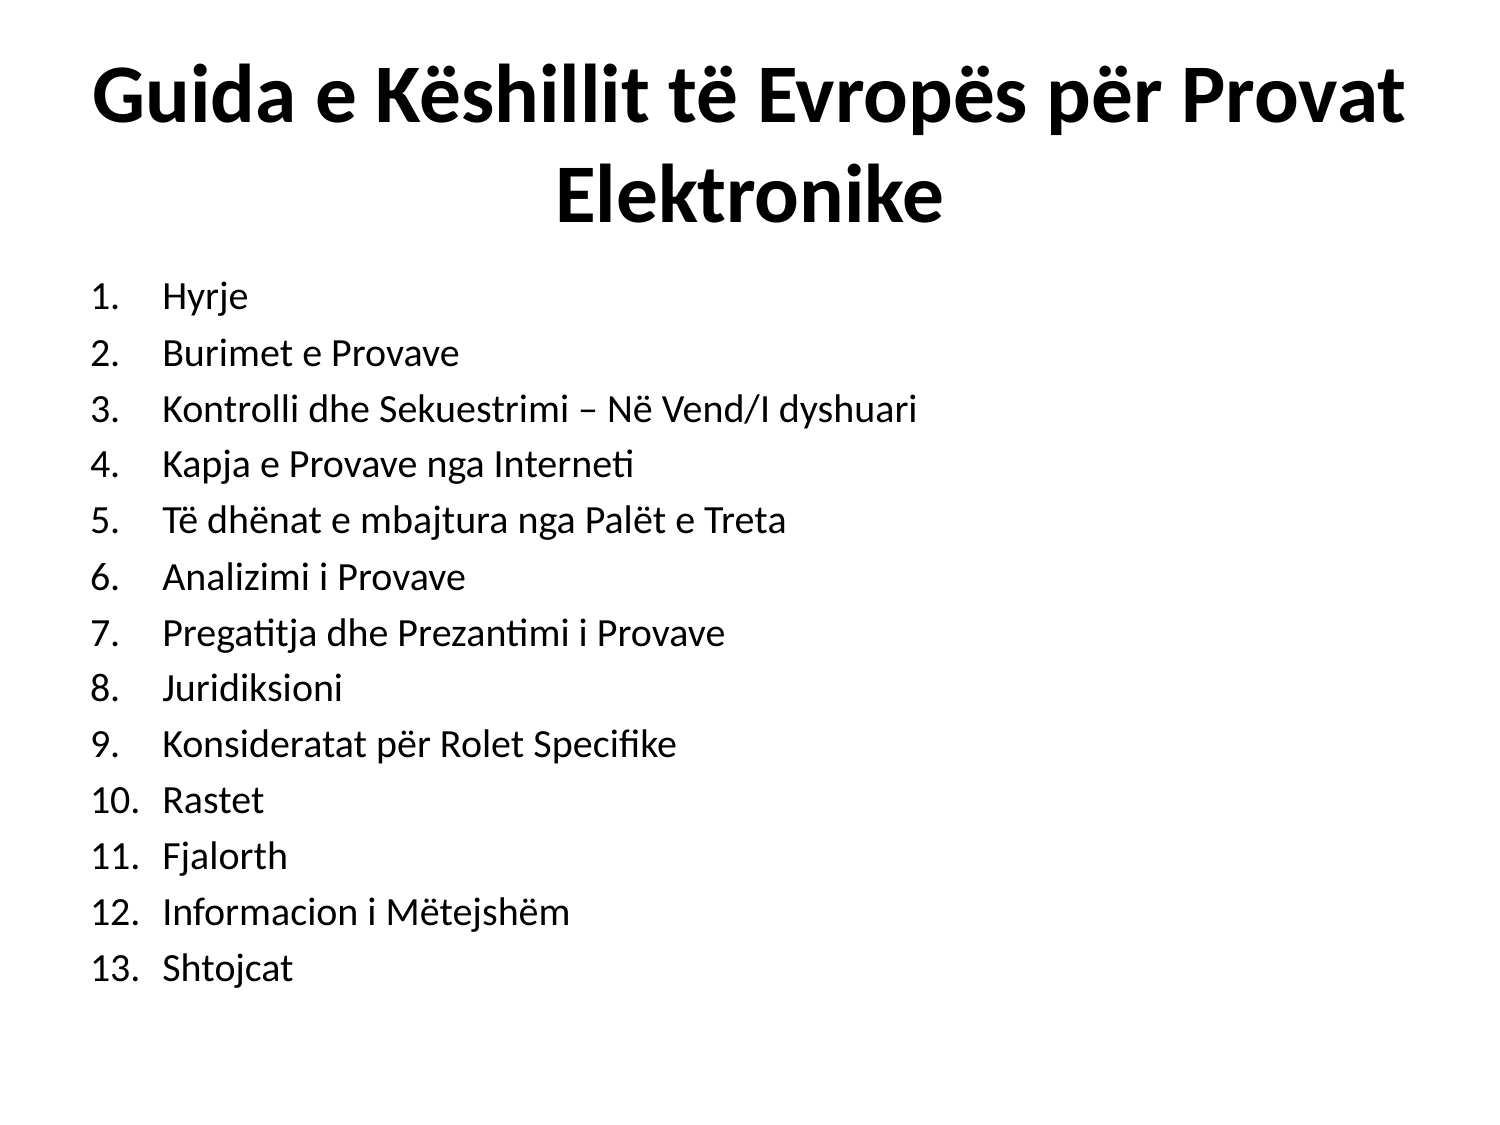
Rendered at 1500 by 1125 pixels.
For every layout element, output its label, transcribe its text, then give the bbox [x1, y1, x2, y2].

title Guida e Këshillit të Evropës për Provat Elektronike [75, 45, 1425, 233]
list Hyrje Burimet e Provave Kontrolli dhe Sekuestrimi – Në Vend/I dyshuari Kapja e Provave nga Interneti Të dhënat e mbajtura nga Palët e Treta Analizimi i Provave Pregatitja dhe Prezantimi i Provave Juridiksioni Konsideratat për Rolet Specifike Rastet Fjalorth Informacion i Mëtejshëm Shtojcat [75, 262, 1425, 1005]
